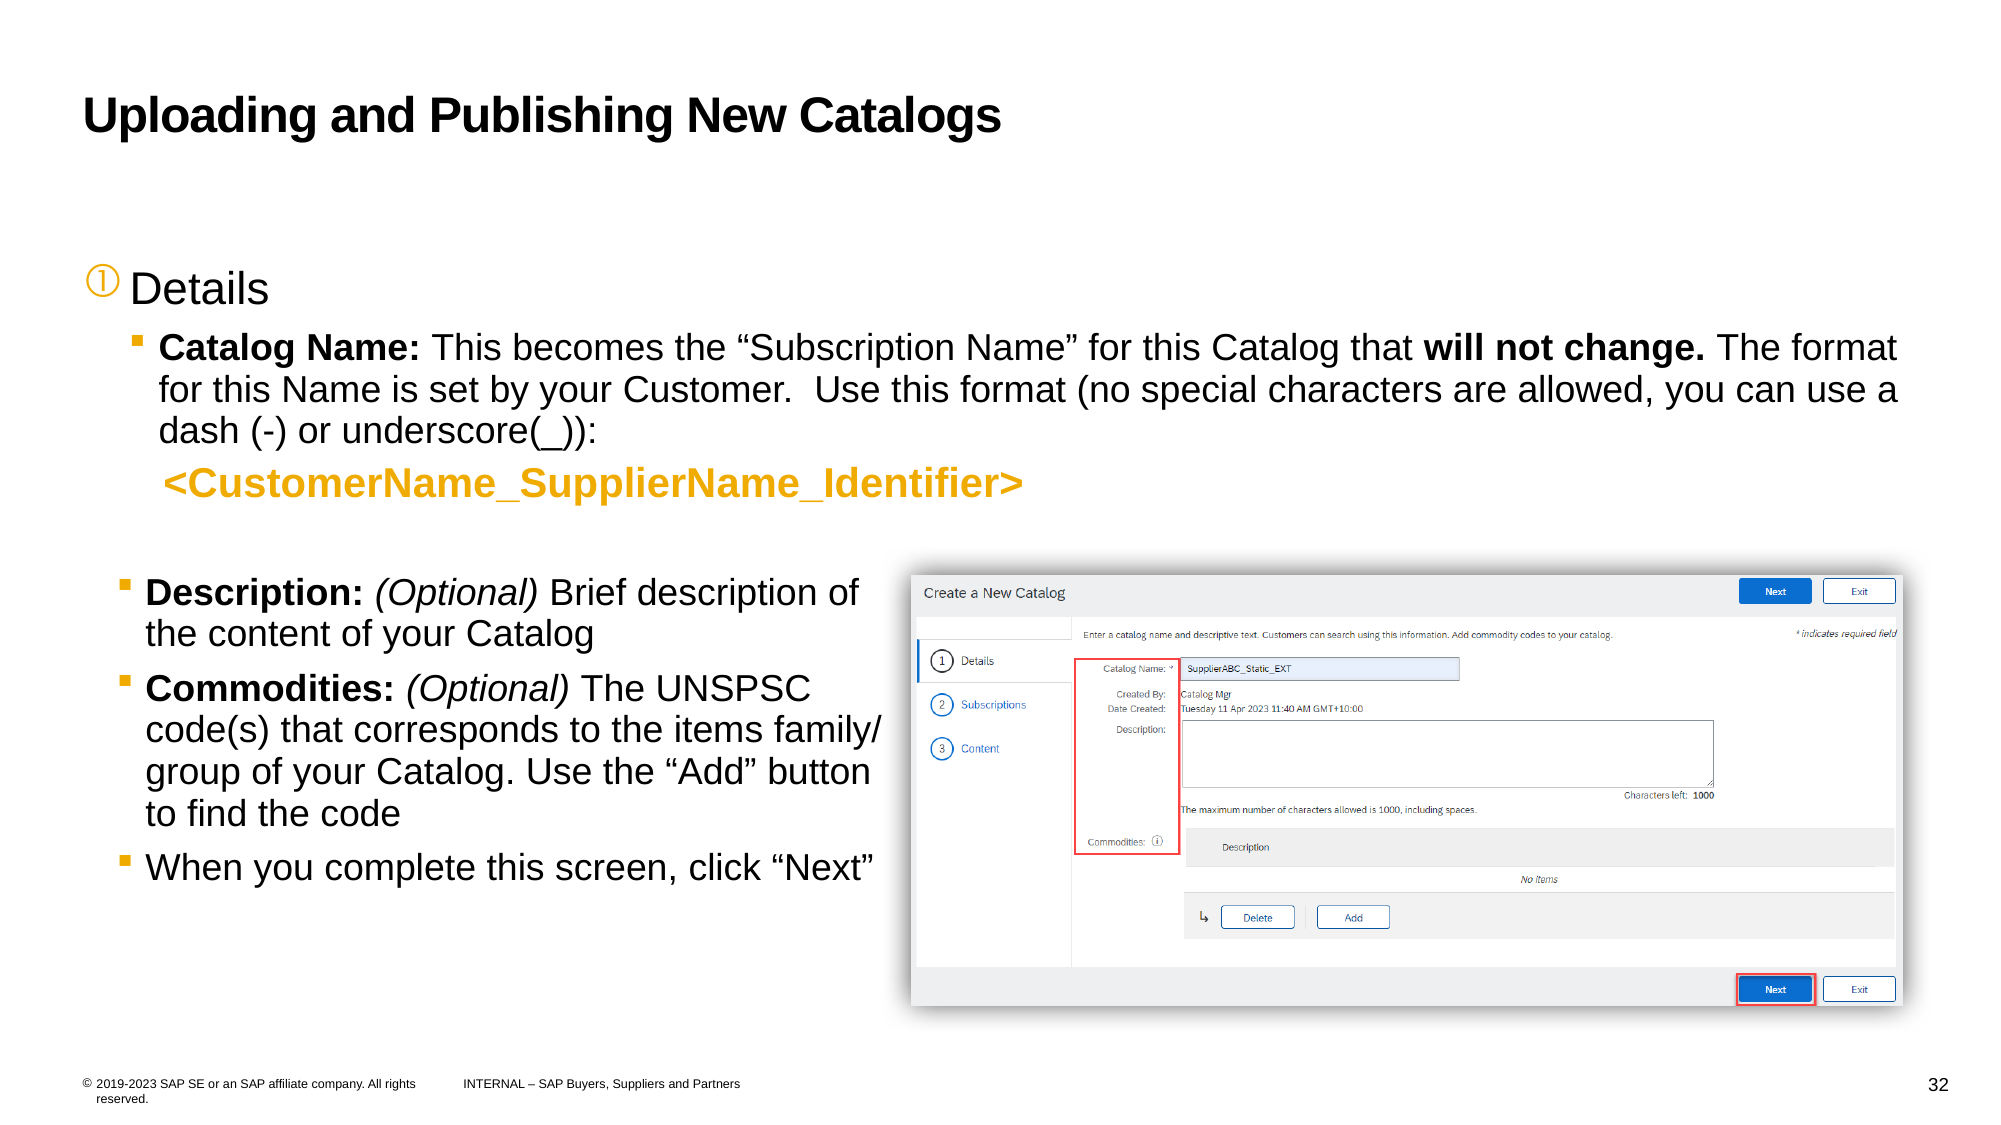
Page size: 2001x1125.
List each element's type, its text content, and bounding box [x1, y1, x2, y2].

list Details Catalog Name: This becomes the “Subscription Name” for this Catalog that will not change. The format for this Name is set by your Customer. Use this format (no special characters are allowed, you can use a dash (-) or underscore(_)): <CustomerName_SupplierName_Identifier> [82, 265, 1903, 563]
title Uploading and Publishing New Catalogs [82, 82, 1918, 144]
text_box Description: (Optional) Brief description of the content of your Catalog Commodities: (Optional) The UNSPSC code(s) that corresponds to the items family/ group of your Catalog. Use the “Add” button to find the code When you complete this screen, click “Next” [54, 563, 899, 956]
picture [911, 575, 1903, 1006]
